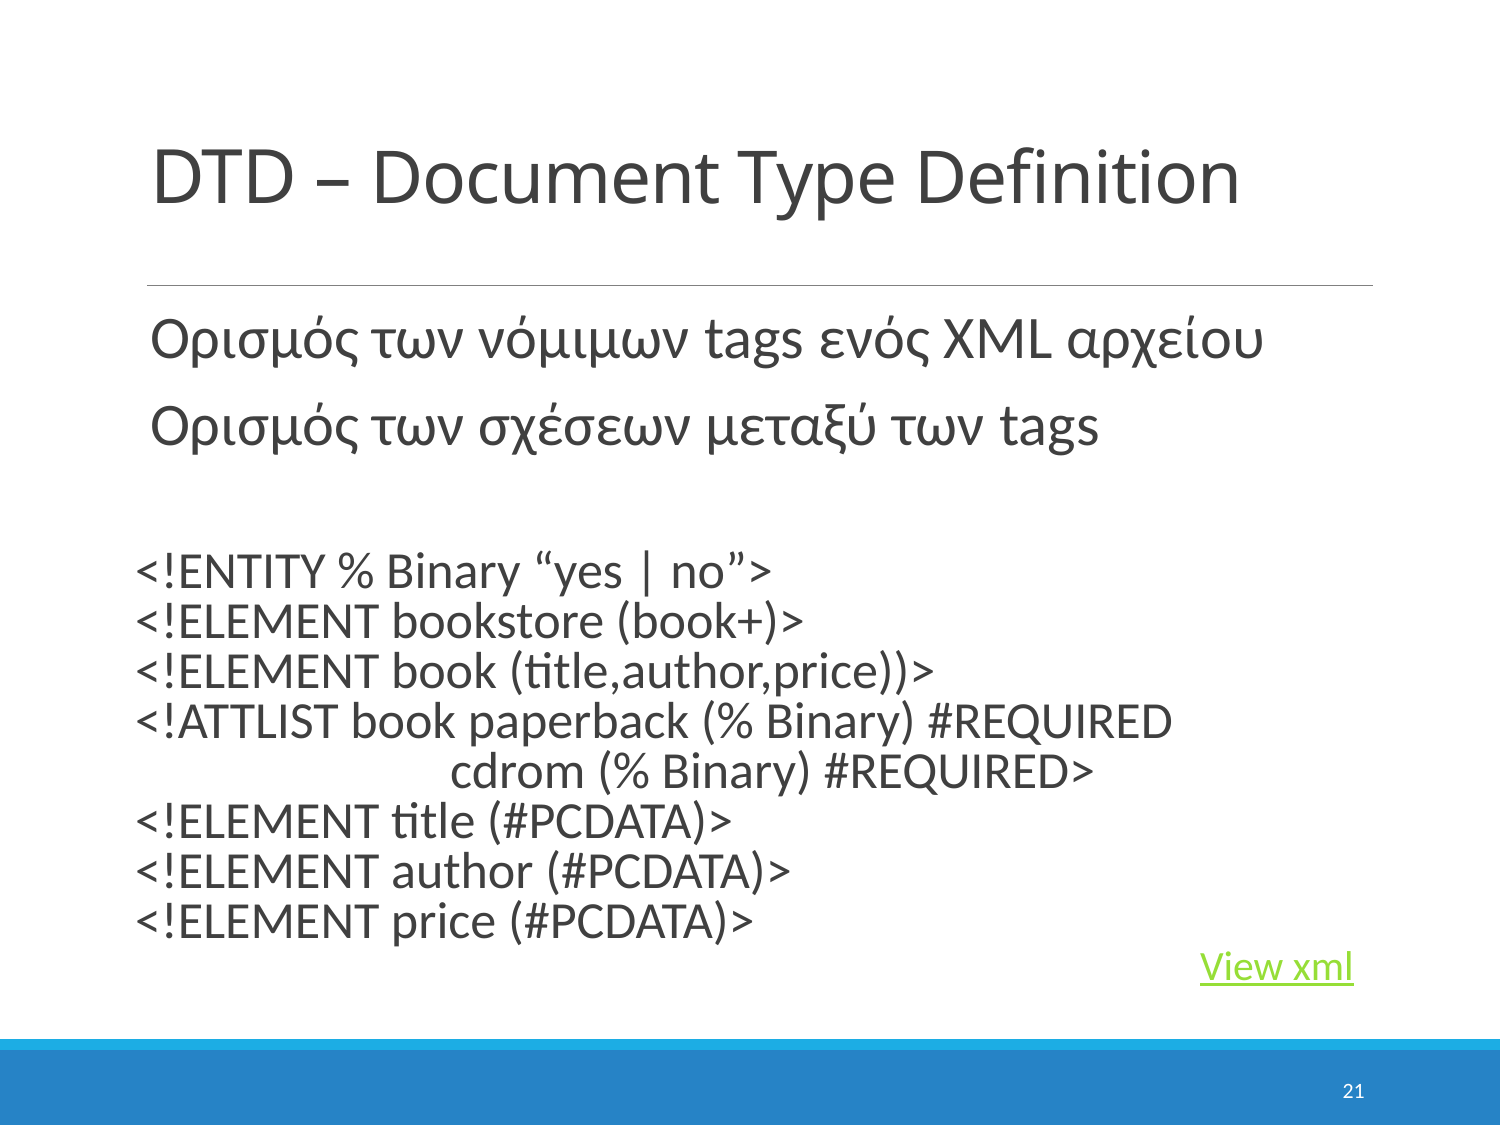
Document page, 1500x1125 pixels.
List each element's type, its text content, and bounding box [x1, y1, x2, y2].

list Ορισμός των νόμιμων tags ενός XML αρχείου Ορισμός των σχέσεων μεταξύ των tags <!ENTITY % Binary “yes | no”> <!ELEMENT bookstore (book+)> <!ELEMENT book (title,author,price))> <!ATTLIST book paperback (% Binary) #REQUIRED cdrom (% Binary) #REQUIRED> <!ELEMENT title (#PCDATA)> <!ELEMENT author (#PCDATA)> <!ELEMENT price (#PCDATA)> View xml [135, 304, 1373, 1029]
slide_number 21 [1218, 1059, 1380, 1120]
title DTD – Document Type Definition [135, 43, 1373, 227]
